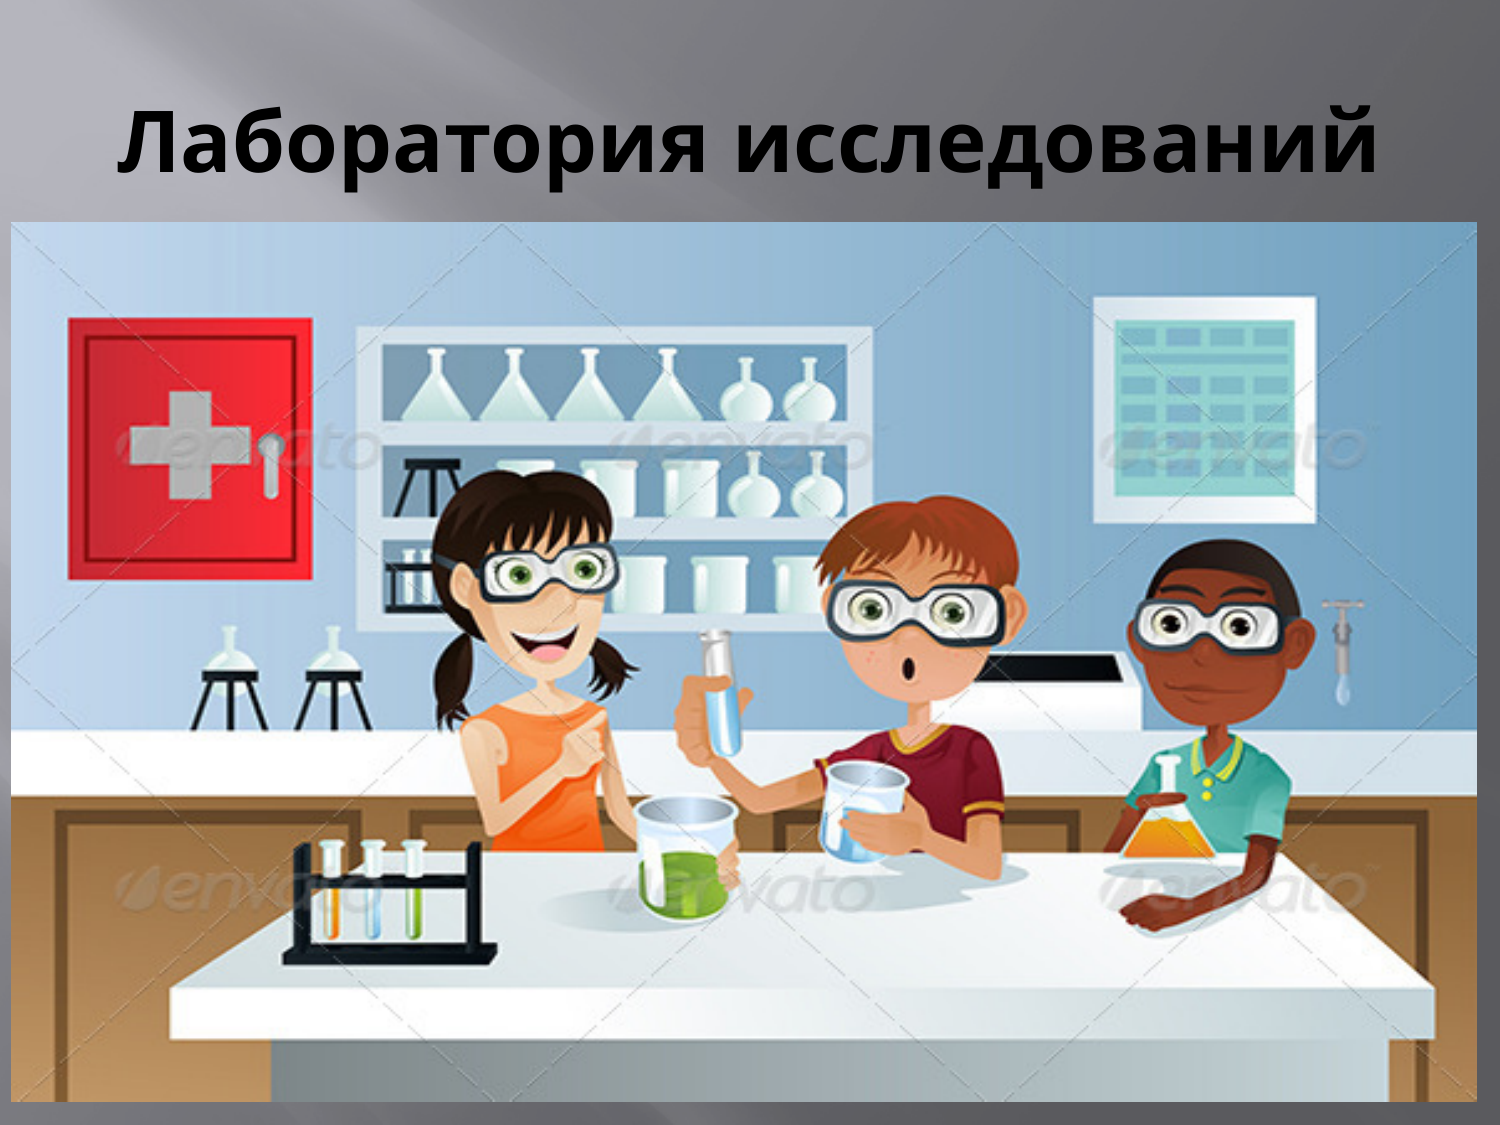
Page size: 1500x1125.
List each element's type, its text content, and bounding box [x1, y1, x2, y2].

title Лаборатория исследований [75, 45, 1425, 222]
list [11, 222, 1477, 1102]
